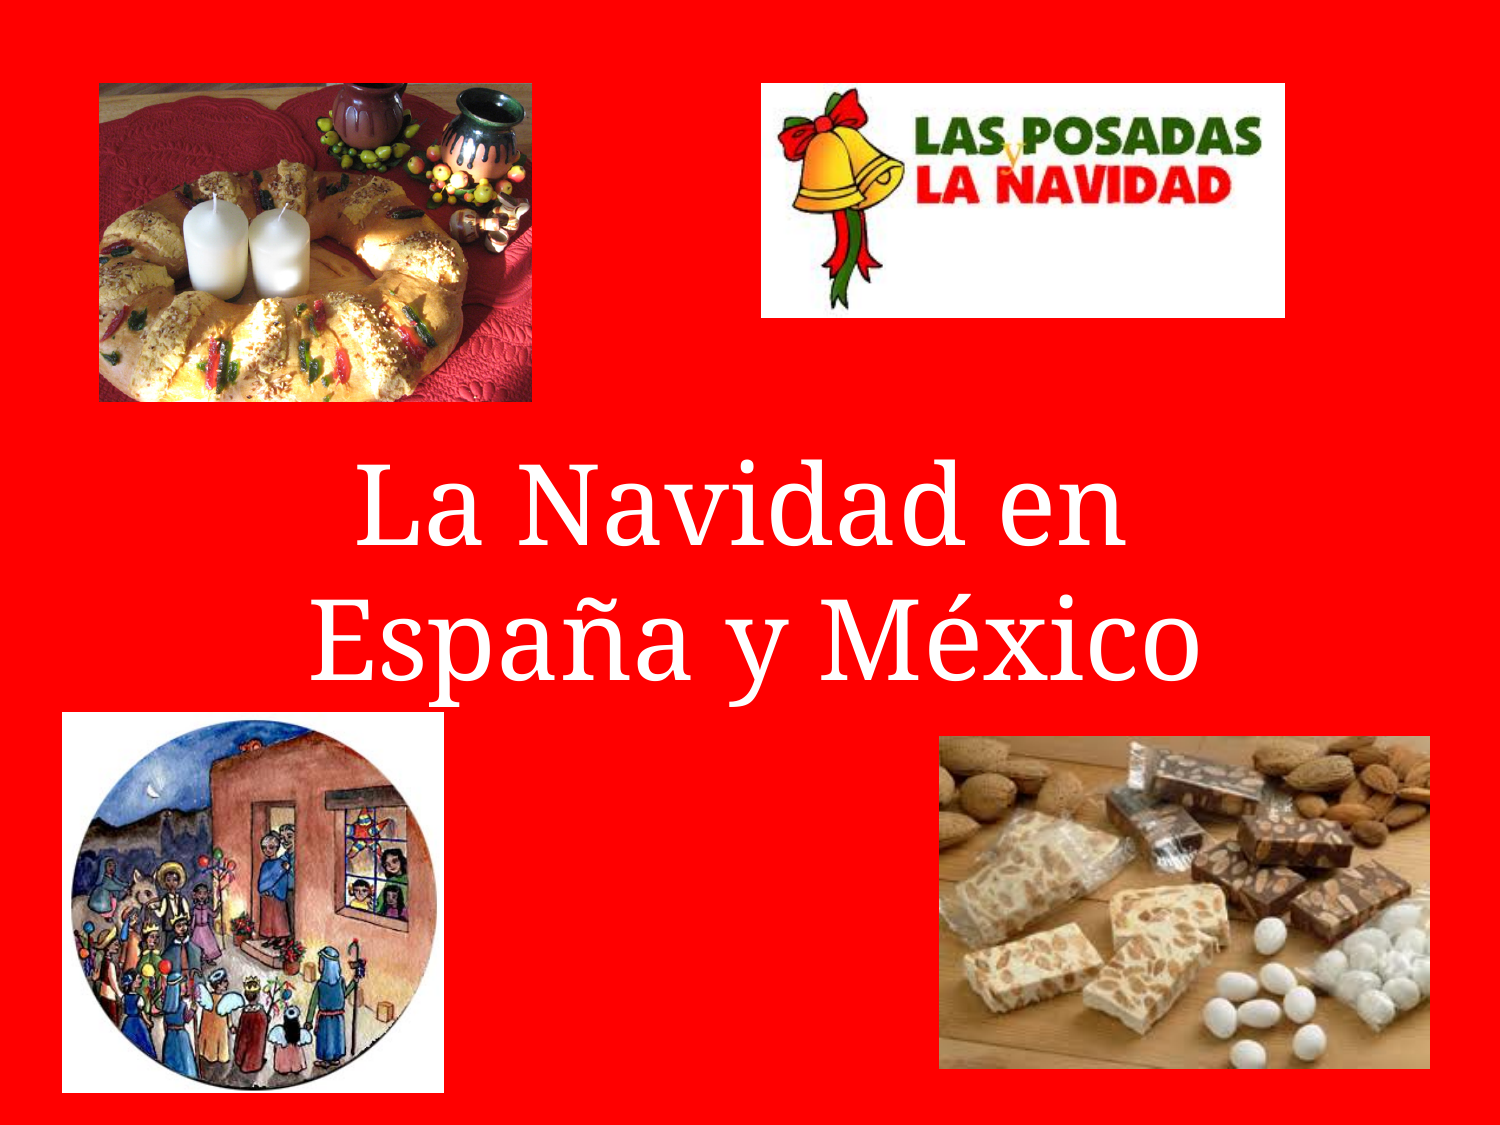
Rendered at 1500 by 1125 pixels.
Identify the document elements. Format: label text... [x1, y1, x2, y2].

picture [938, 736, 1431, 1069]
picture [99, 83, 532, 403]
title La Navidad en España y México [87, 525, 1425, 612]
picture [761, 83, 1286, 318]
picture [62, 712, 444, 1093]
